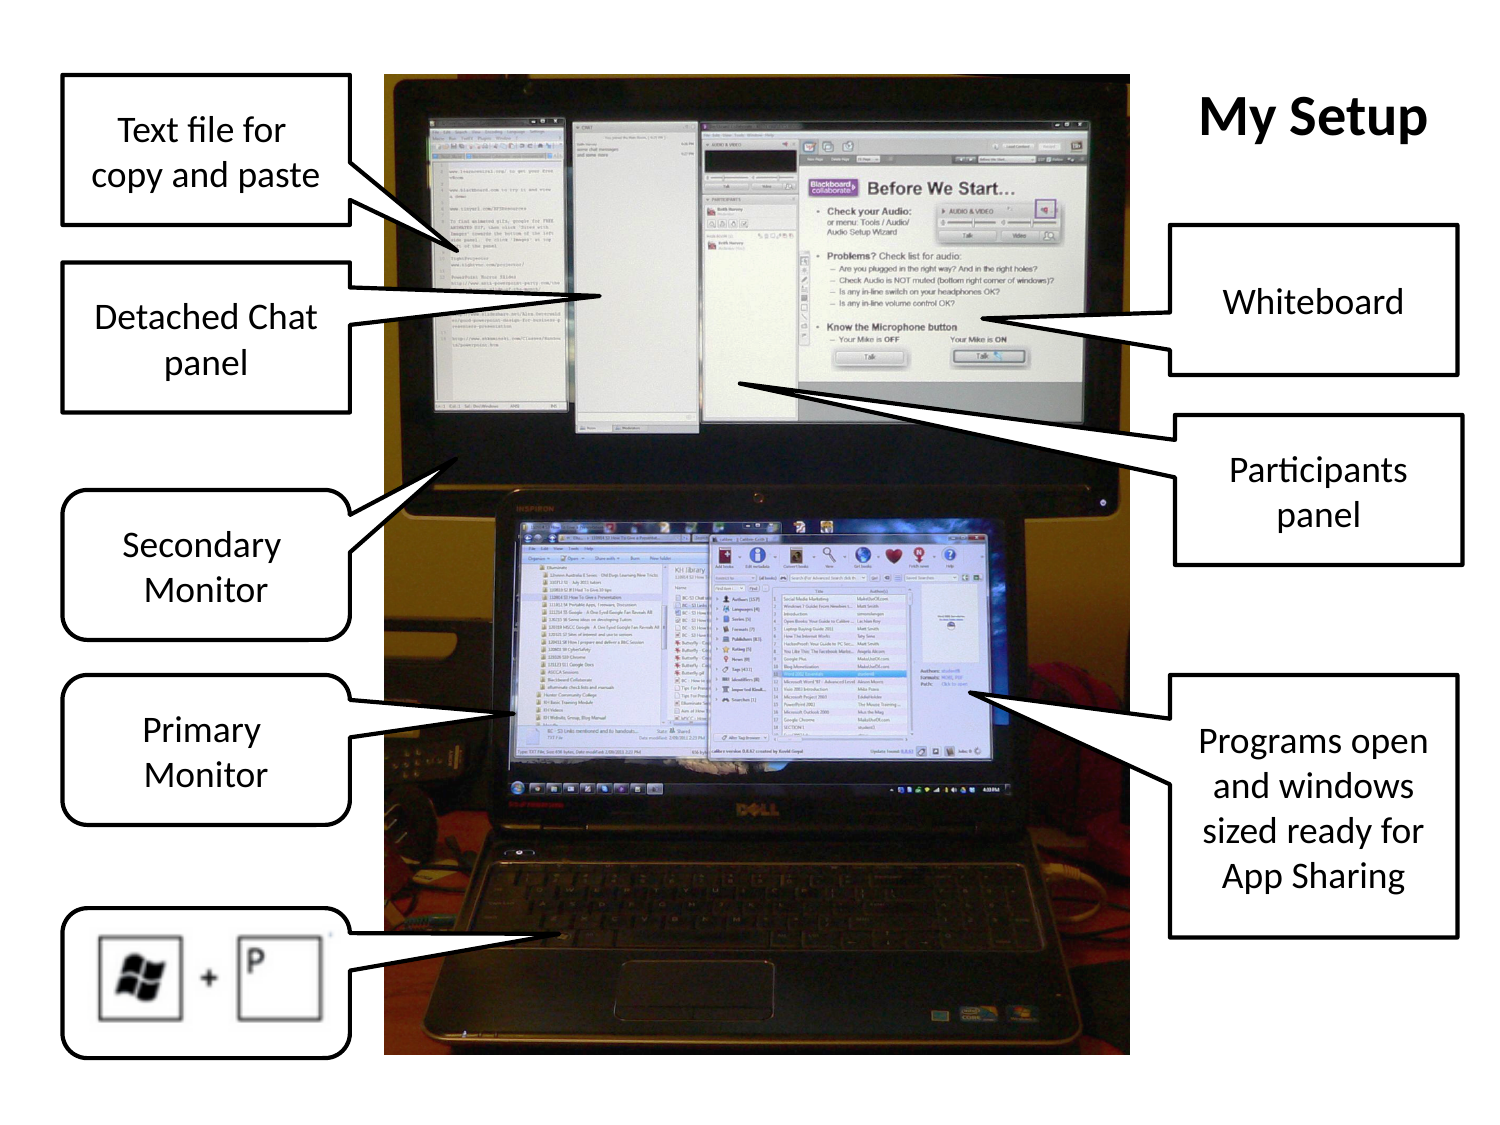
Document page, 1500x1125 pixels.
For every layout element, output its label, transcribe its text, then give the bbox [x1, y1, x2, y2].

text_box [60, 906, 379, 1061]
text_box Secondary Monitor [60, 487, 379, 643]
text_box Primary Monitor [60, 672, 379, 828]
text_box Programs open and windows sized ready for App Sharing [1134, 672, 1460, 940]
picture [384, 74, 1130, 1056]
text_box Detached Chat panel [60, 260, 379, 415]
picture [87, 924, 341, 1039]
text_box Participants panel [1134, 412, 1465, 568]
text_box Text file for copy and paste [60, 72, 379, 228]
title My Setup [1163, 37, 1464, 188]
text_box Whiteboard [1134, 222, 1460, 378]
